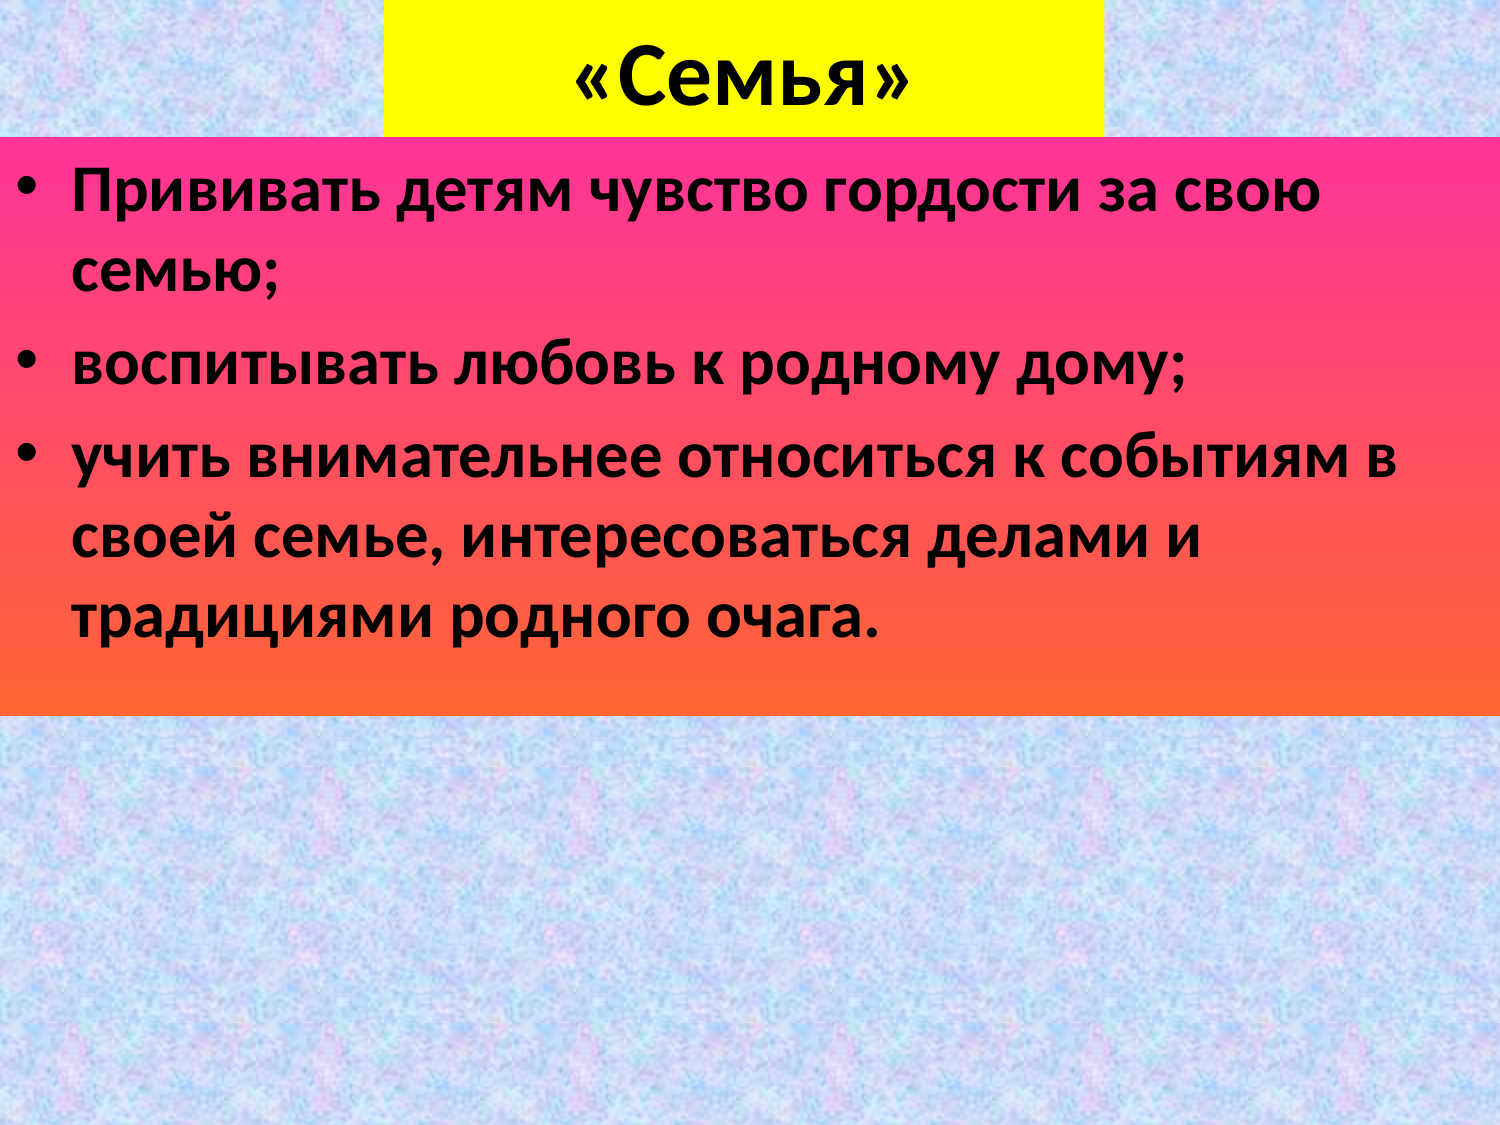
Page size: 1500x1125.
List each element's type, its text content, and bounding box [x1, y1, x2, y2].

picture [1105, 0, 1500, 137]
picture [0, 0, 383, 137]
list Прививать детям чувство гордости за свою семью; воспитывать любовь к родному дому; учить внимательнее относиться к событиям в своей семье, интересоваться делами и традициями родного очага. [0, 137, 1500, 716]
title «Семья» [383, 0, 1105, 137]
picture [0, 716, 1500, 1125]
